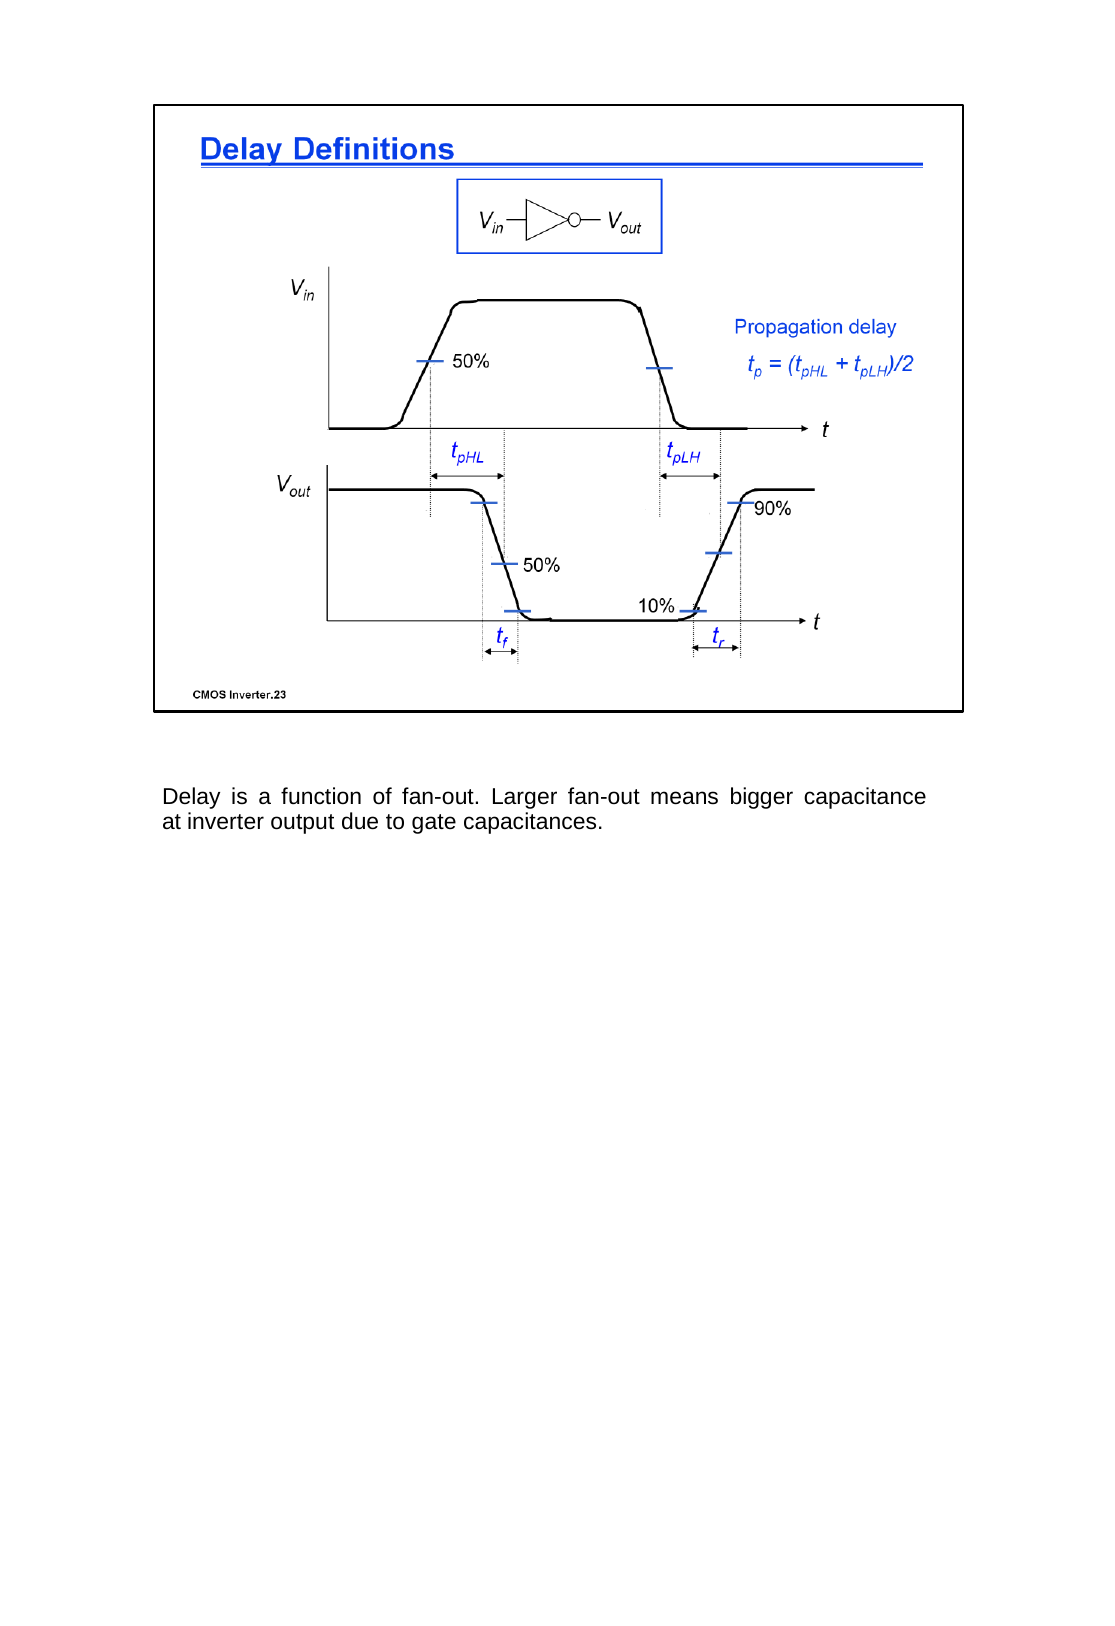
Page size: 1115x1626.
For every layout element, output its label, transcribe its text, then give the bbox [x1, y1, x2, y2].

text_box [153, 104, 963, 712]
text_box Delay is a function of fan-out. Larger fan-out means bigger capacitance at inverter output due to gate capacitances. [159, 784, 955, 837]
